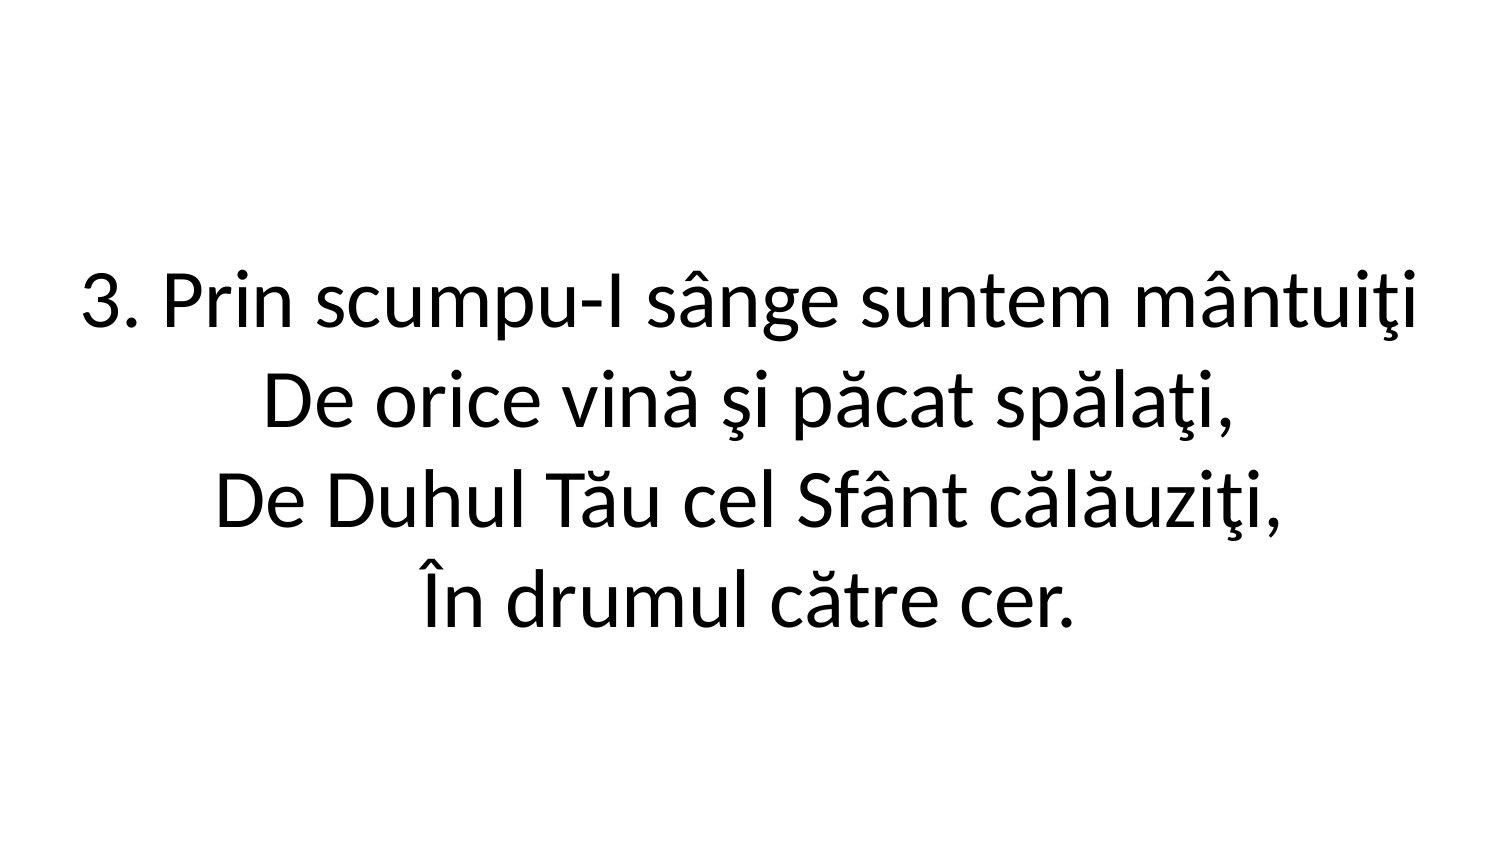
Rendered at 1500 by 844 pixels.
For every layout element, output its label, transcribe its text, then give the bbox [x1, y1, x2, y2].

text_box 3. Prin scumpu-I sânge suntem mântuiţi De orice vină şi păcat spălaţi, De Duhul Tău cel Sfânt călăuziţi, În drumul către cer. [64, 192, 1436, 652]
